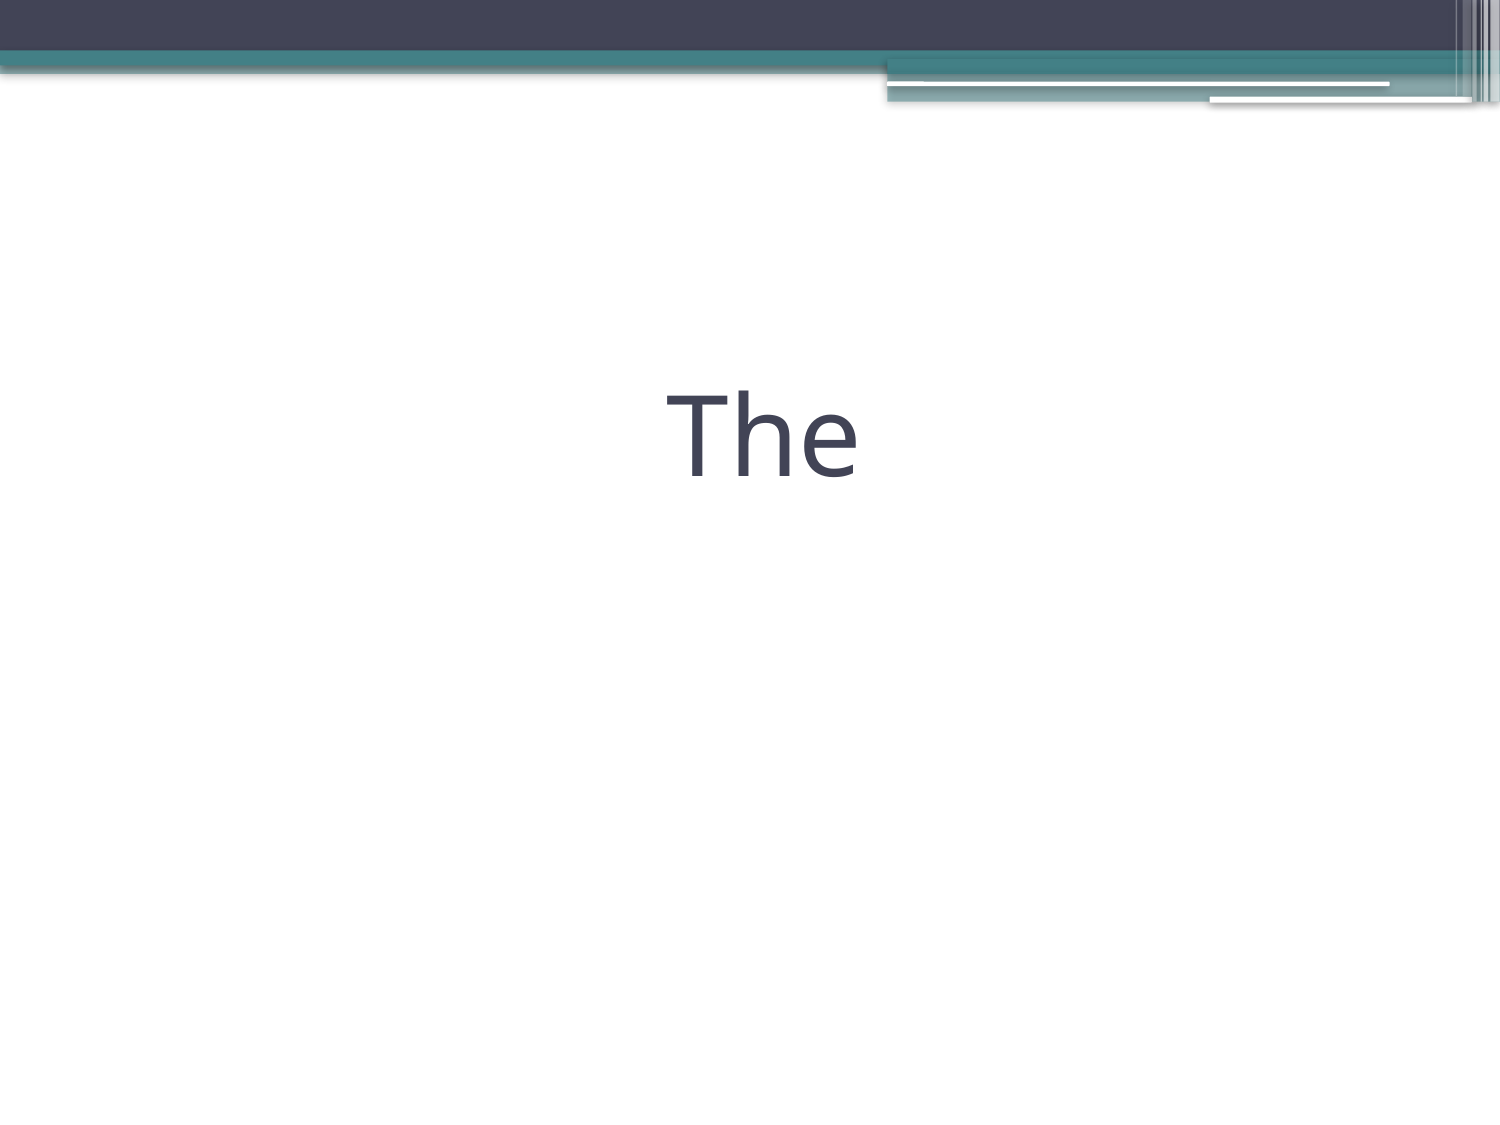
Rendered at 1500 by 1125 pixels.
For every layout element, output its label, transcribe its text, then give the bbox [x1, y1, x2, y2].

title The [75, 187, 1425, 675]
